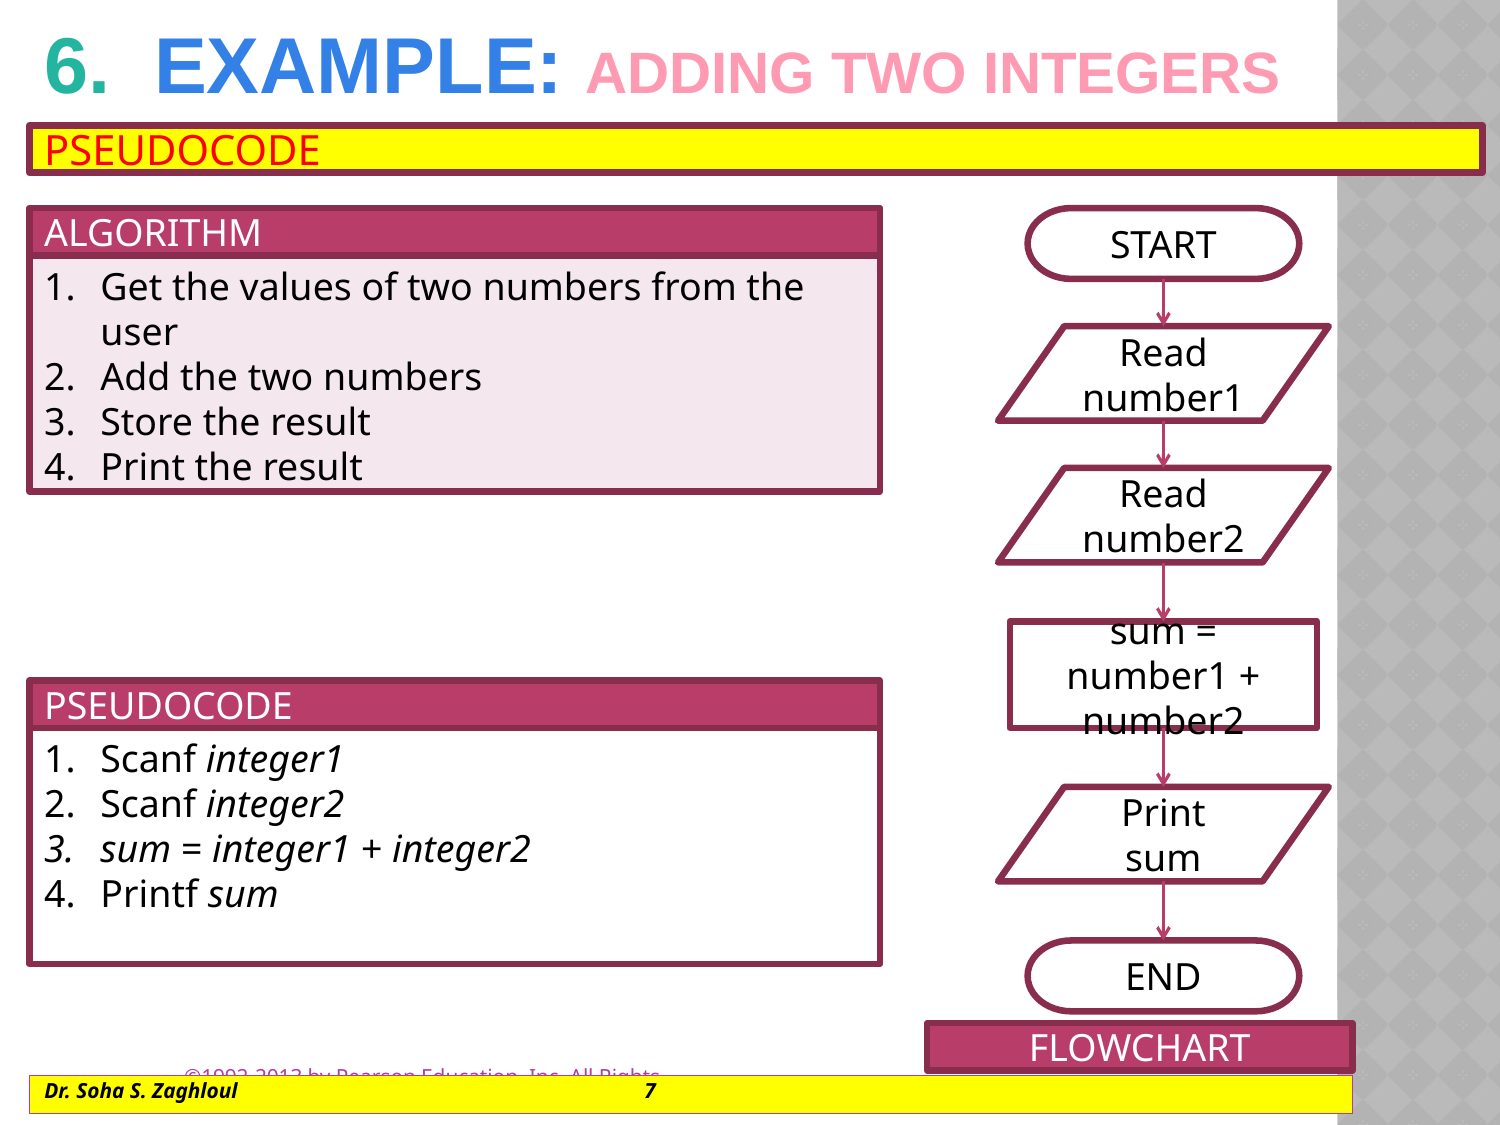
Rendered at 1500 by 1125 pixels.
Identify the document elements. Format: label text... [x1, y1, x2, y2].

text_box Dr. Soha S. Zaghloul 29 Copyright © Pearson, Inc. 2013. All Rights Reserved. [30, 126, 1481, 132]
text_box Dr. Soha S. Zaghloul 7 [29, 1075, 1353, 1114]
title 8. Control structures [27, 126, 1485, 134]
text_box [28, 680, 881, 965]
text_box 6. eXAMPLE: Adding Two Integers [29, 7, 1447, 122]
text_box PSEUDOCODE [26, 130, 1486, 175]
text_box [926, 207, 1353, 1071]
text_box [28, 207, 881, 493]
